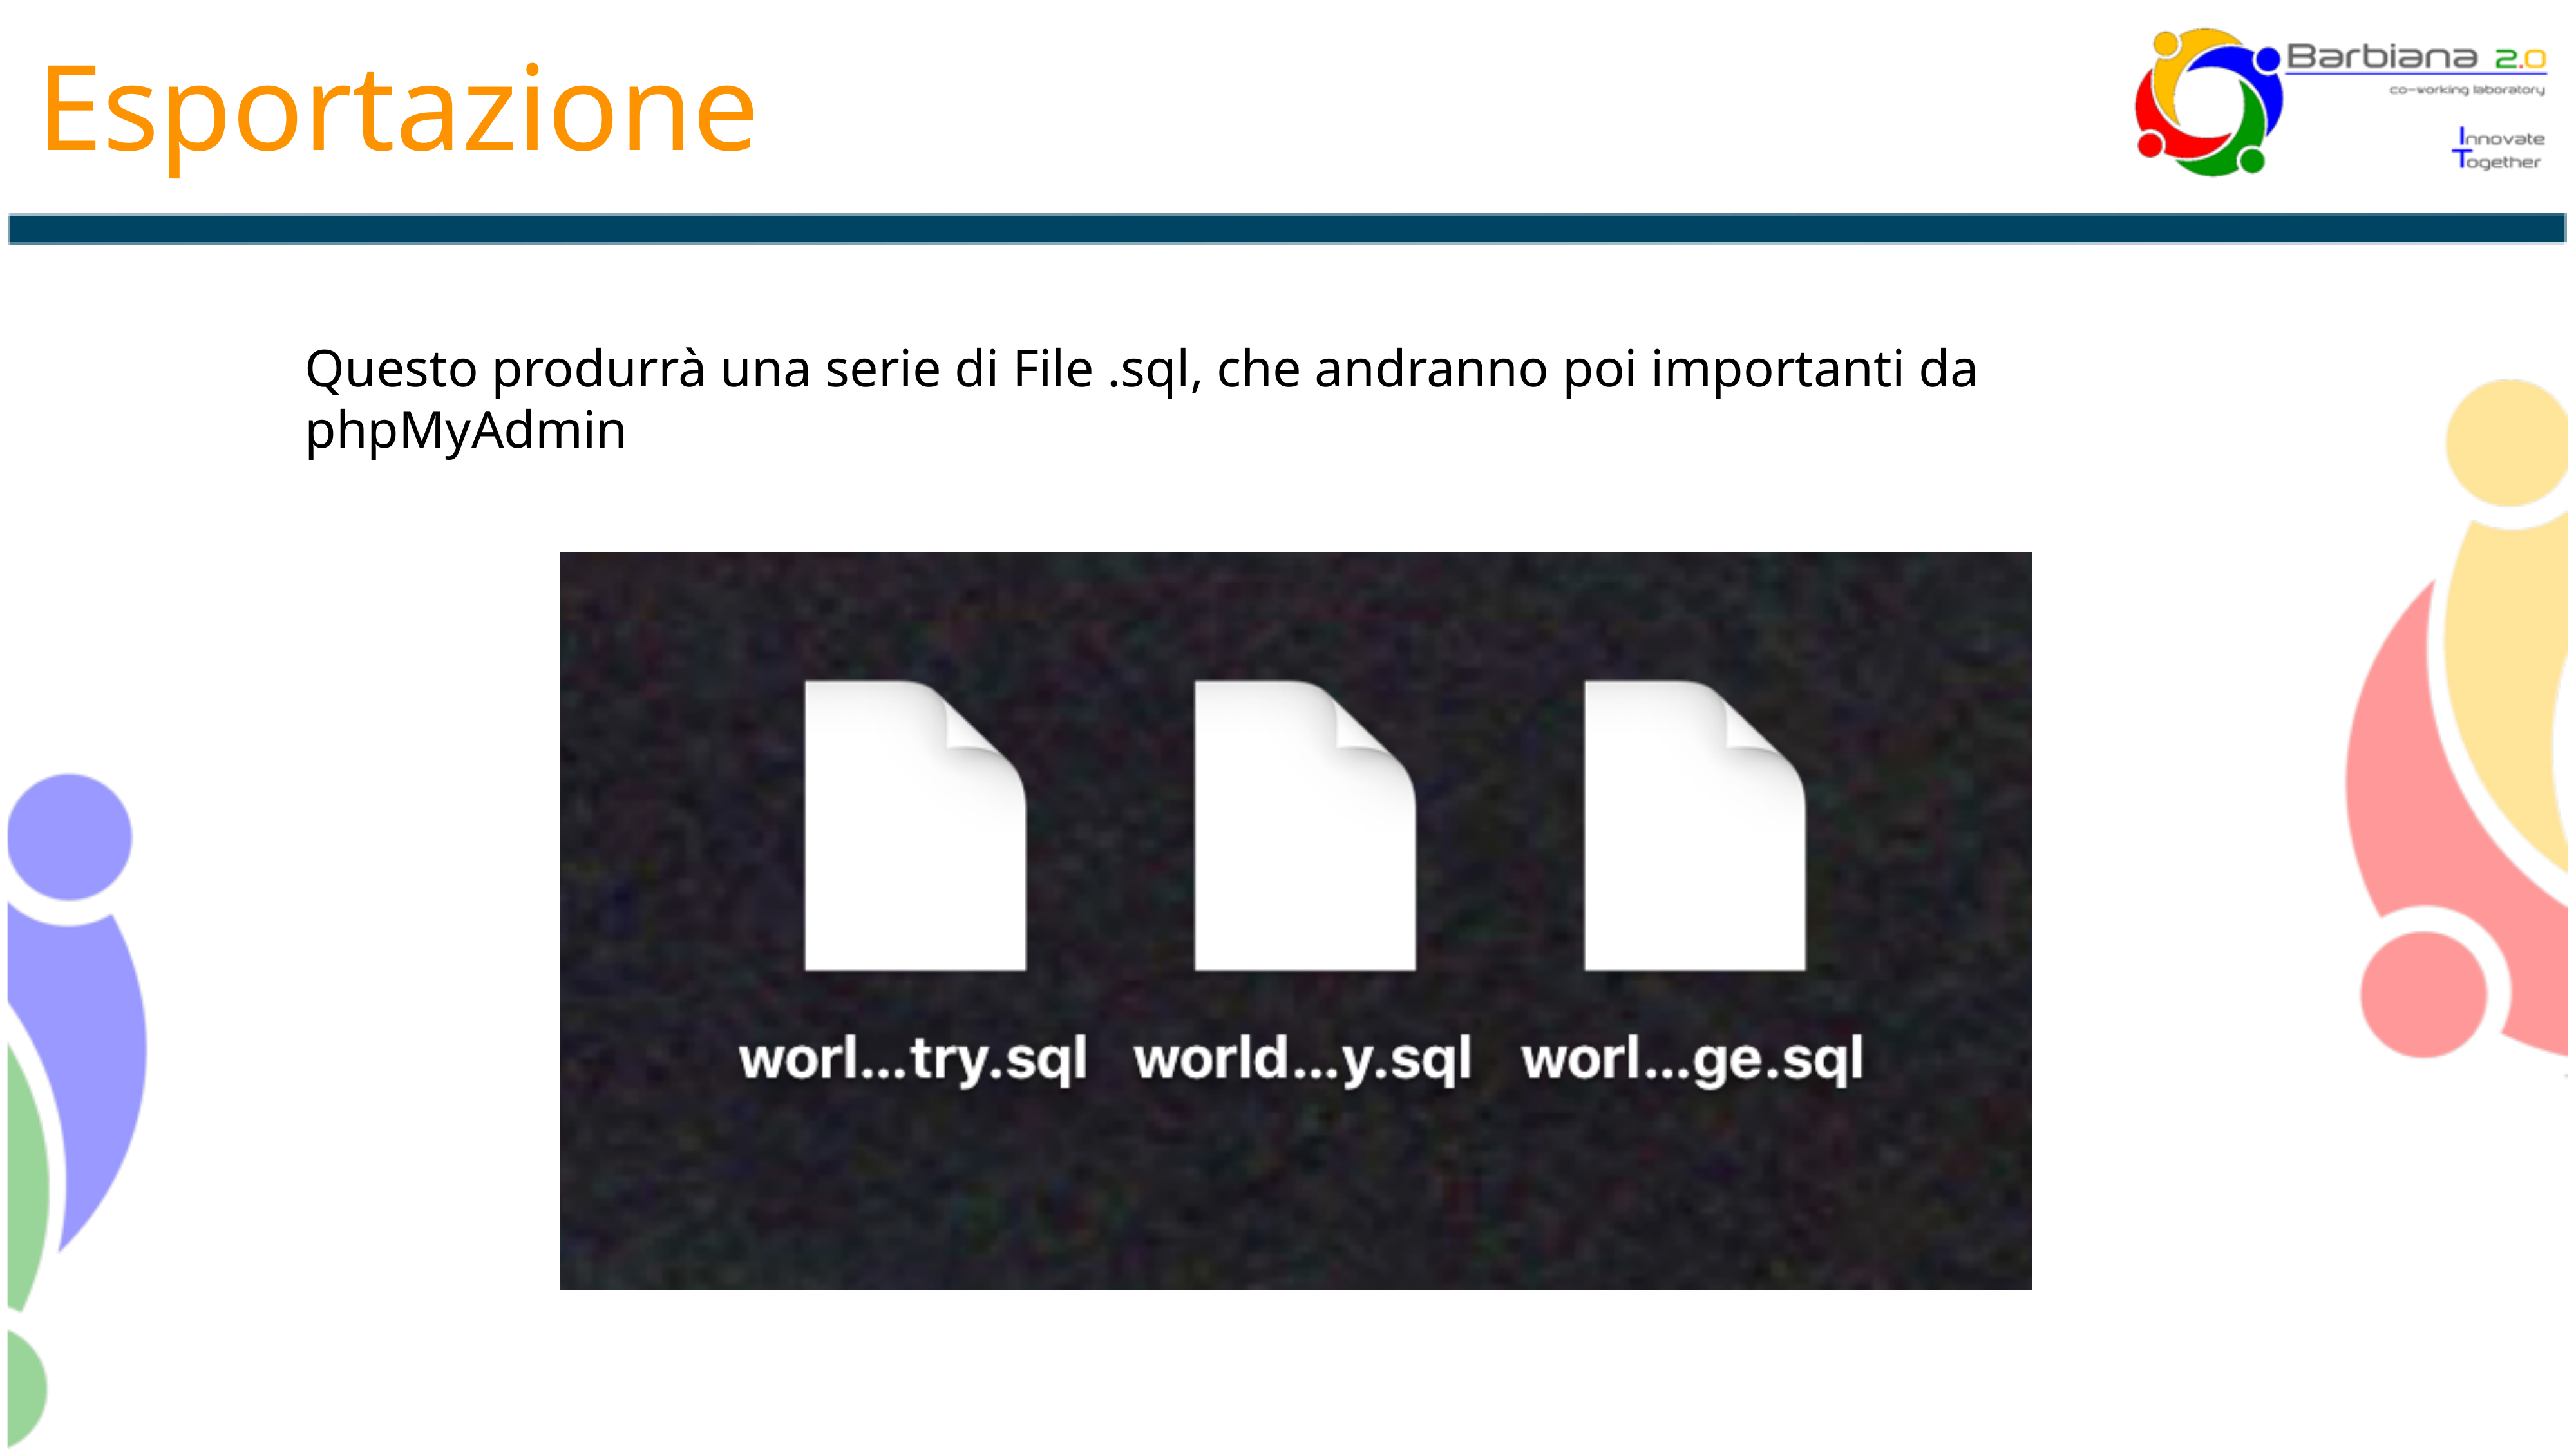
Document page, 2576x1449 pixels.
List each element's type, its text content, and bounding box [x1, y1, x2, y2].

text_box Questo produrrà una serie di File .sql, che andranno poi importanti da phpMyAdmin [299, 330, 2292, 464]
picture [2121, 364, 2568, 1238]
picture [559, 551, 2032, 1290]
picture [8, 213, 2576, 245]
picture [2121, 9, 2568, 196]
title Esportazione [31, 25, 2111, 180]
picture [7, 645, 158, 1449]
